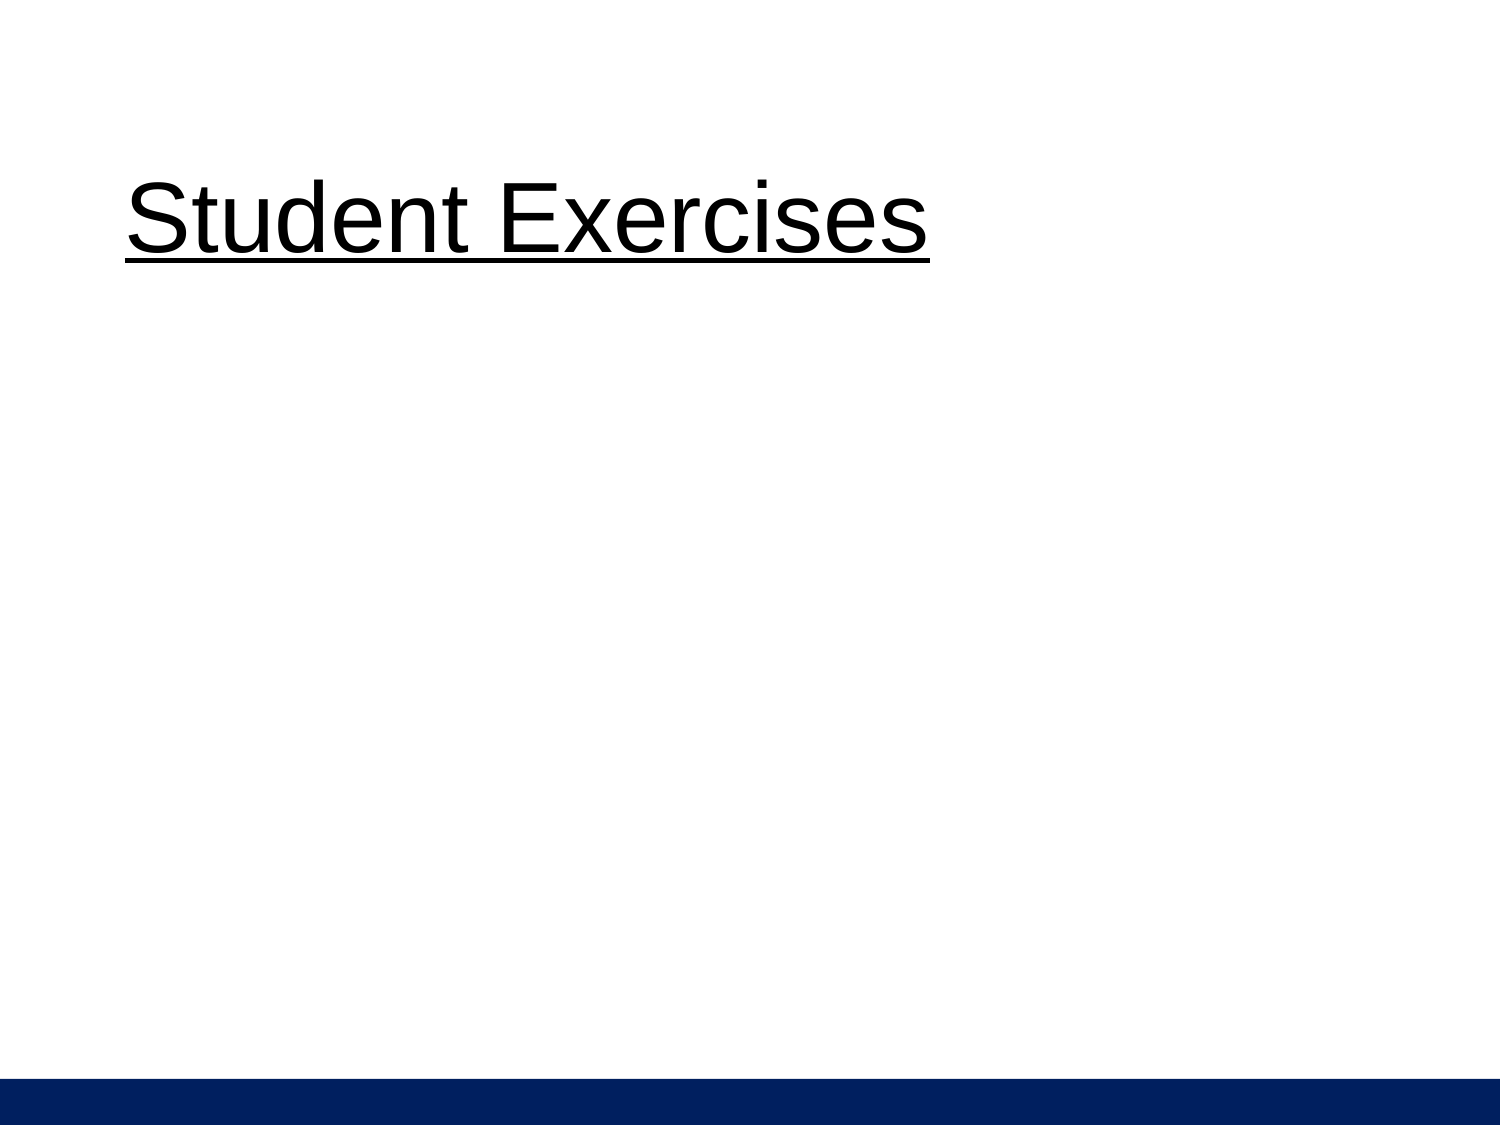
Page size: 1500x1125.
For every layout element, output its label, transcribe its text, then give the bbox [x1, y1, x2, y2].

title Student Exercises [124, 152, 1376, 277]
